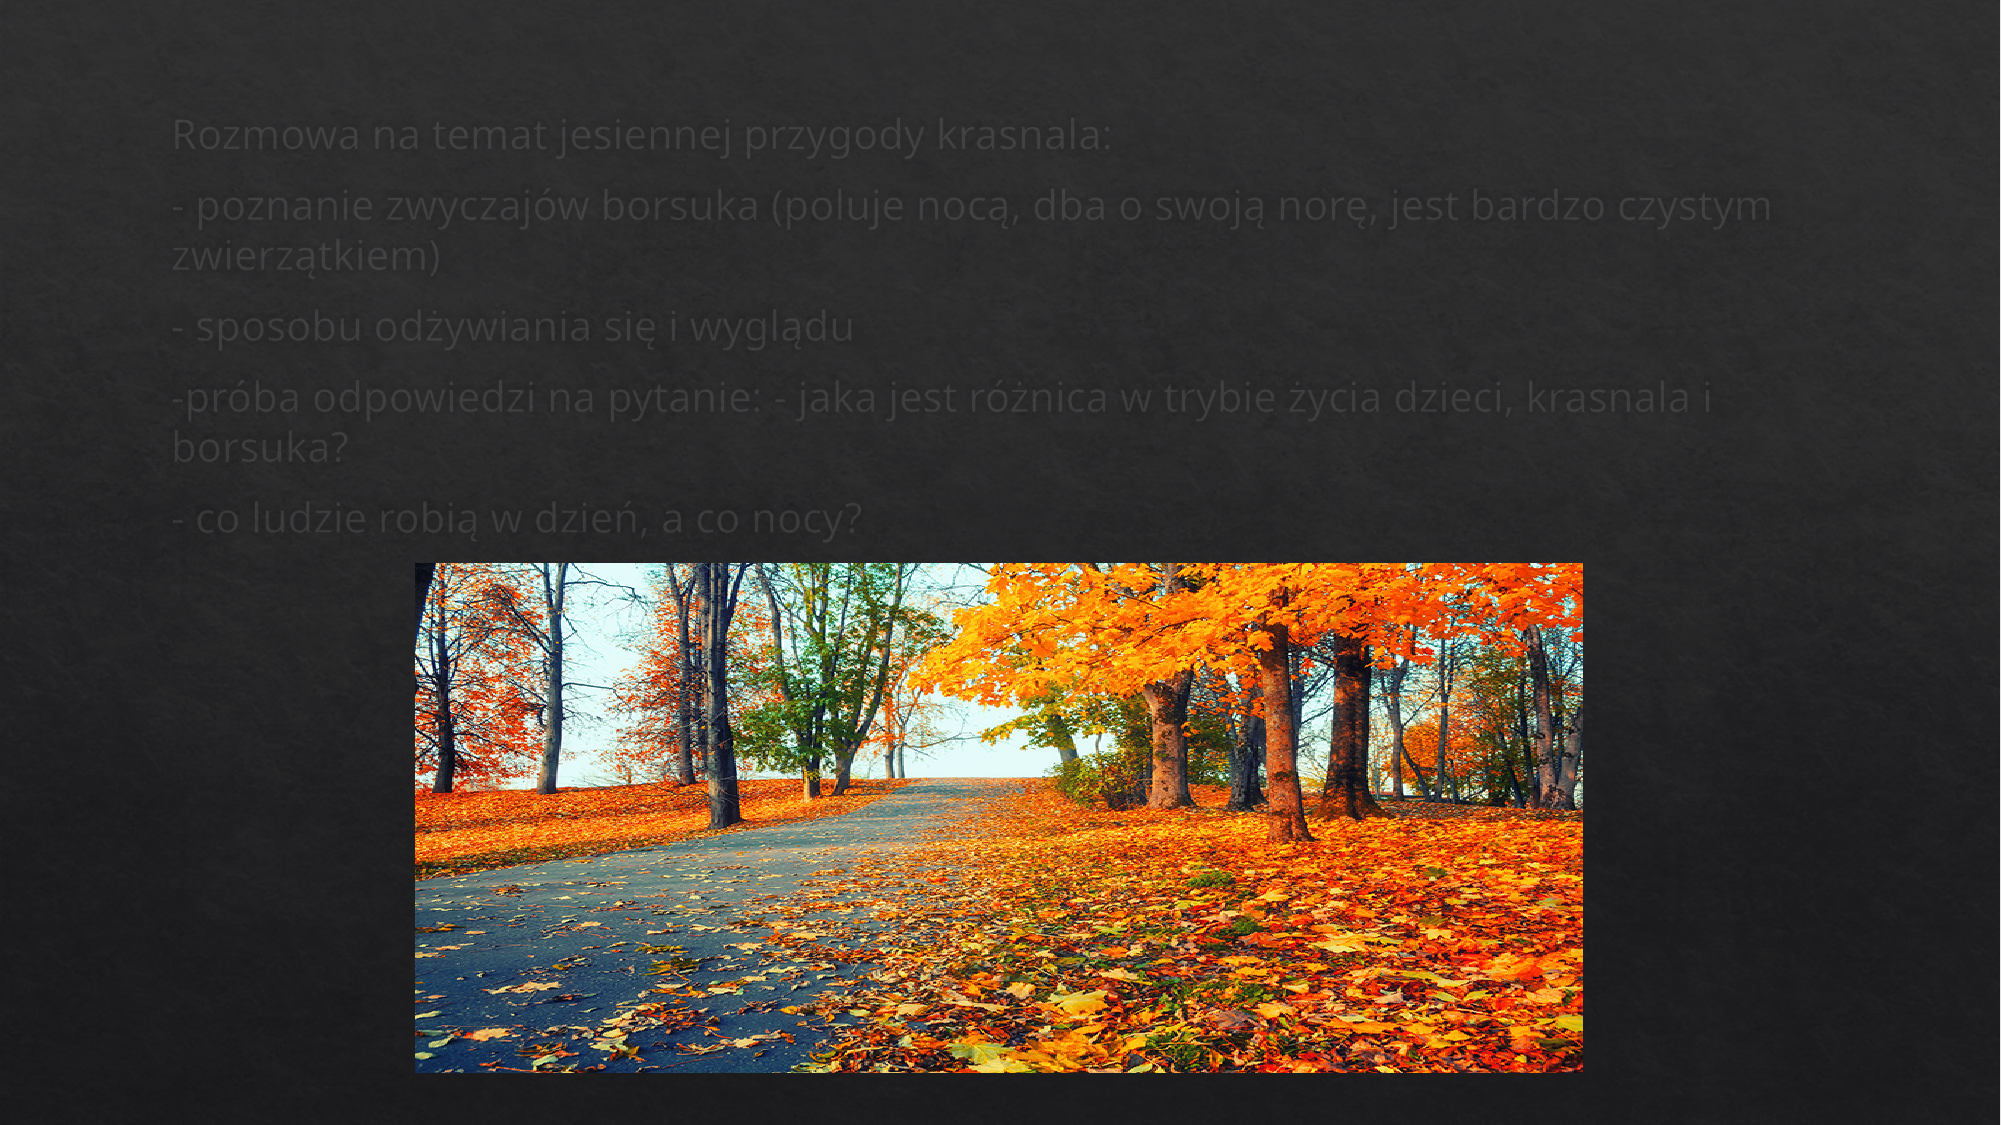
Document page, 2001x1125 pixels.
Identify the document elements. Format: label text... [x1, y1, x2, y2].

picture [415, 563, 1583, 1073]
list Rozmowa na temat jesiennej przygody krasnala: - poznanie zwyczajów borsuka (poluje nocą, dba o swoją norę, jest bardzo czystym zwierzątkiem) - sposobu odżywiania się i wyglądu -próba odpowiedzi na pytanie: - jaka jest różnica w trybie życia dzieci, krasnala i borsuka? - co ludzie robią w dzień, a co nocy? [149, 99, 1849, 950]
